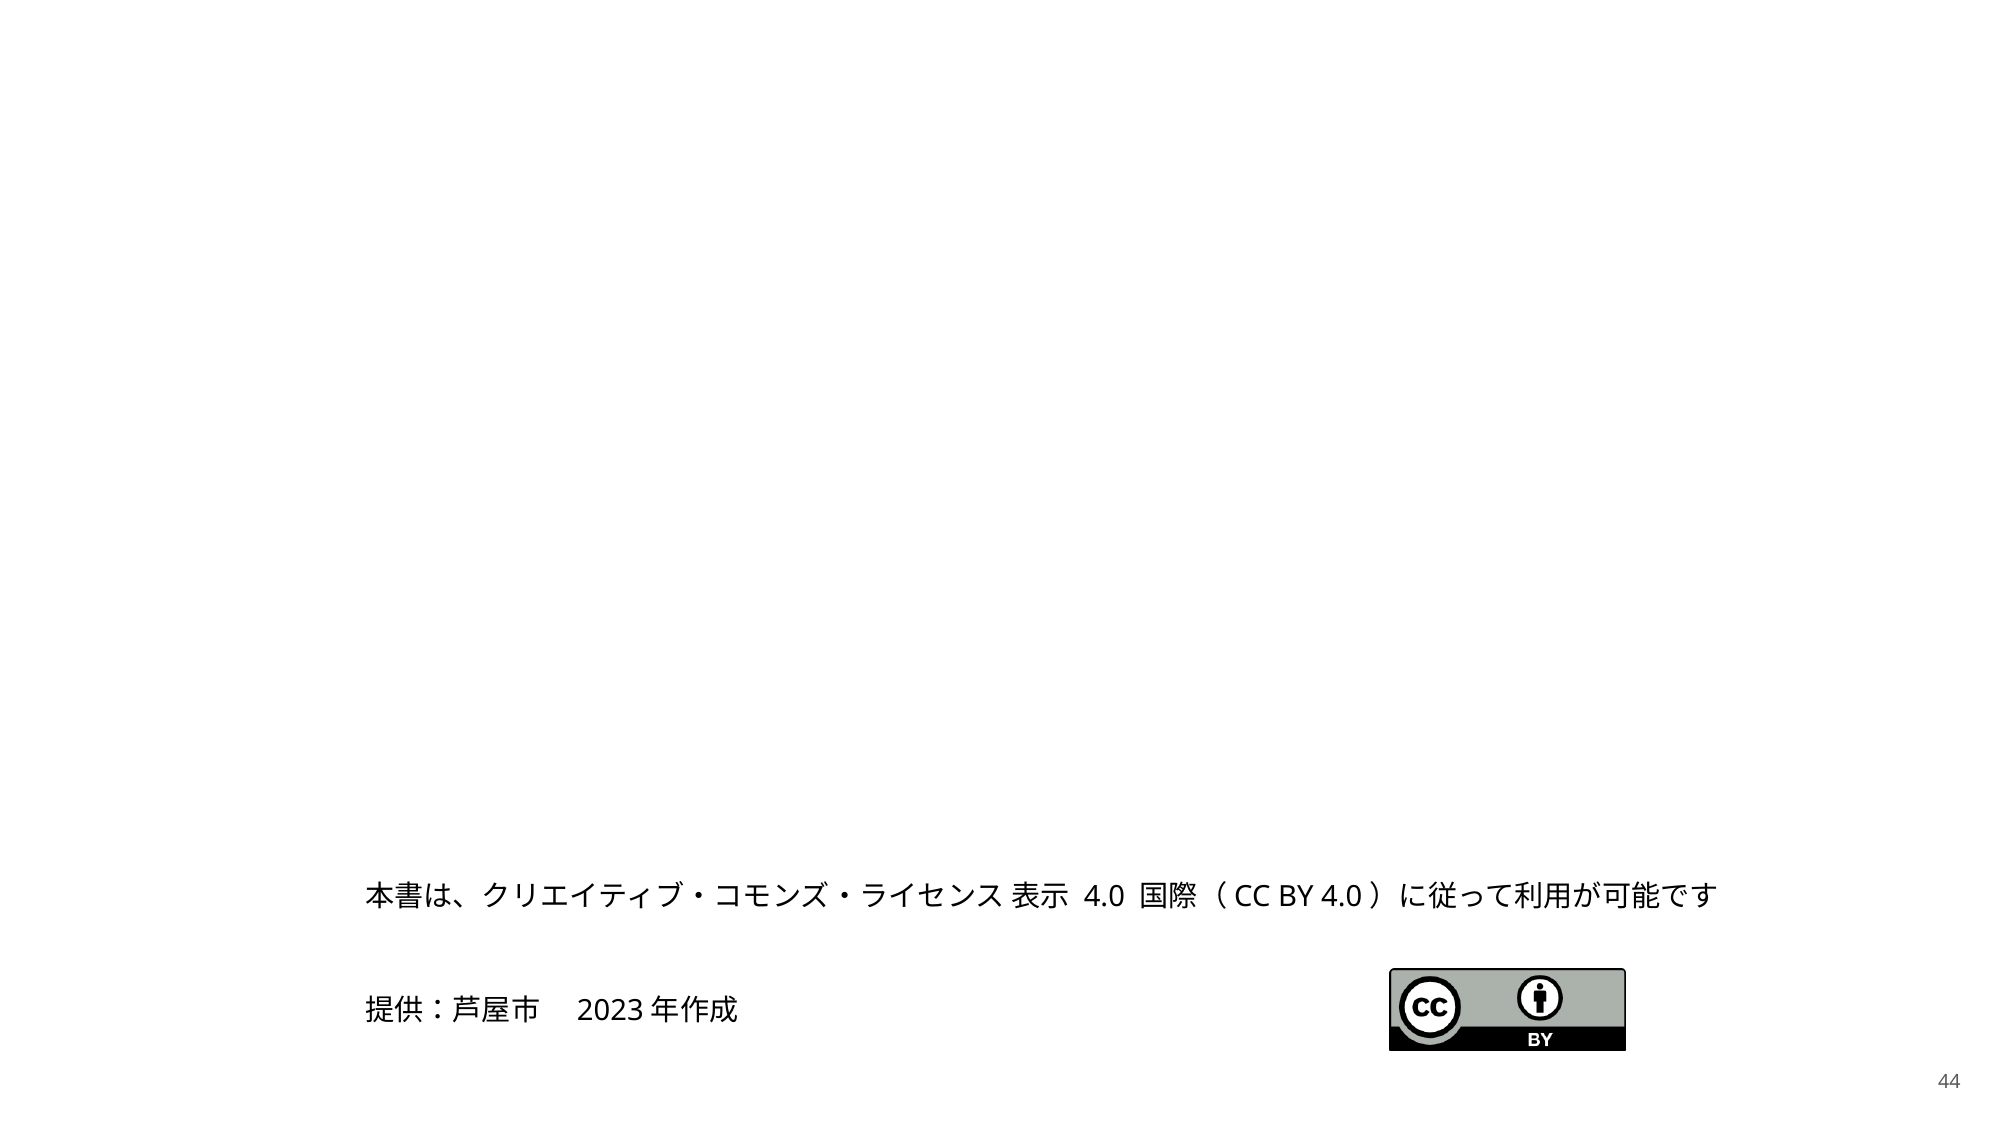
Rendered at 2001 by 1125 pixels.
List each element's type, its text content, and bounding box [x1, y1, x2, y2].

picture [1389, 968, 1626, 1051]
text_box 本書は、クリエイティブ・コモンズ・ライセンス 表示 4.0 国際（CC BY 4.0）に従って利用が可能です [350, 869, 1816, 920]
slide_number 44 [1855, 1038, 1976, 1125]
text_box 提供：芦屋市 2023年作成 [350, 984, 930, 1034]
